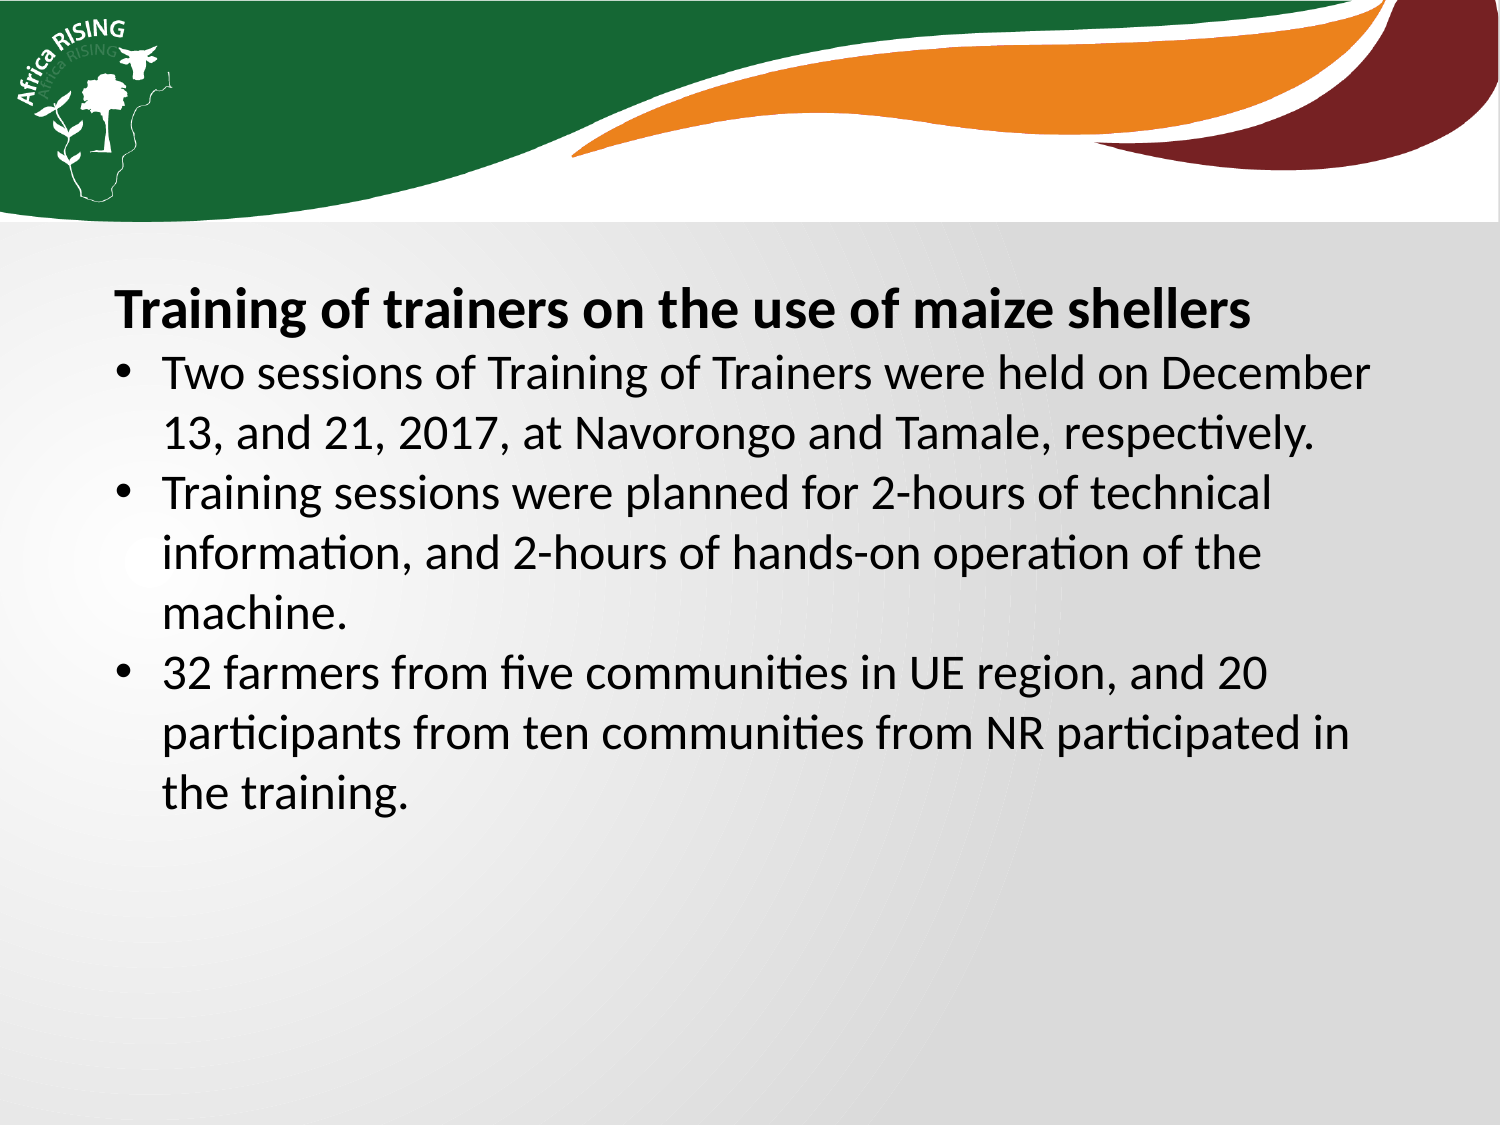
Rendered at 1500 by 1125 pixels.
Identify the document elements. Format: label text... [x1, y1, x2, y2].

text_box Training of trainers on the use of maize shellers Two sessions of Training of Trainers were held on December 13, and 21, 2017, at Navorongo and Tamale, respectively. Training sessions were planned for 2-hours of technical information, and 2-hours of hands-on operation of the machine. 32 farmers from five communities in UE region, and 20 participants from ten communities from NR participated in the training. [99, 262, 1425, 828]
picture [0, 0, 1499, 222]
